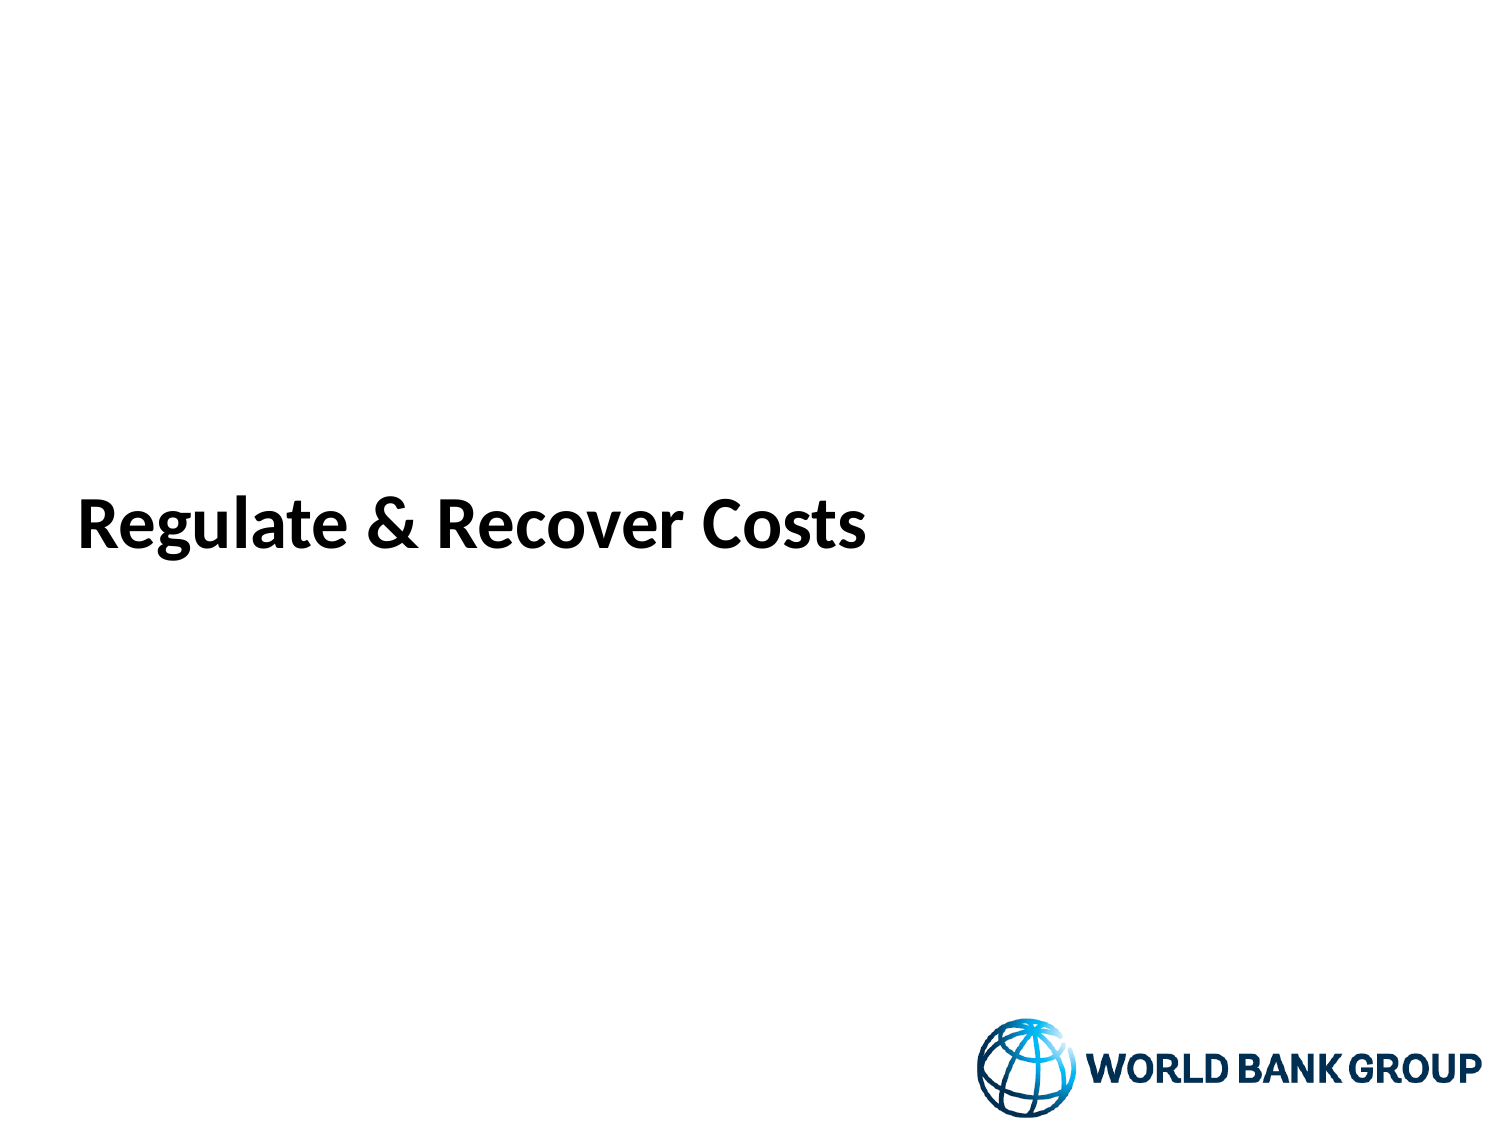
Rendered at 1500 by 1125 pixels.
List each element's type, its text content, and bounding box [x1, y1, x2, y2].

picture [963, 1007, 1500, 1125]
slide_number 21 [1059, 1042, 1397, 1103]
list Regulate & Recover Costs [62, 476, 1394, 723]
